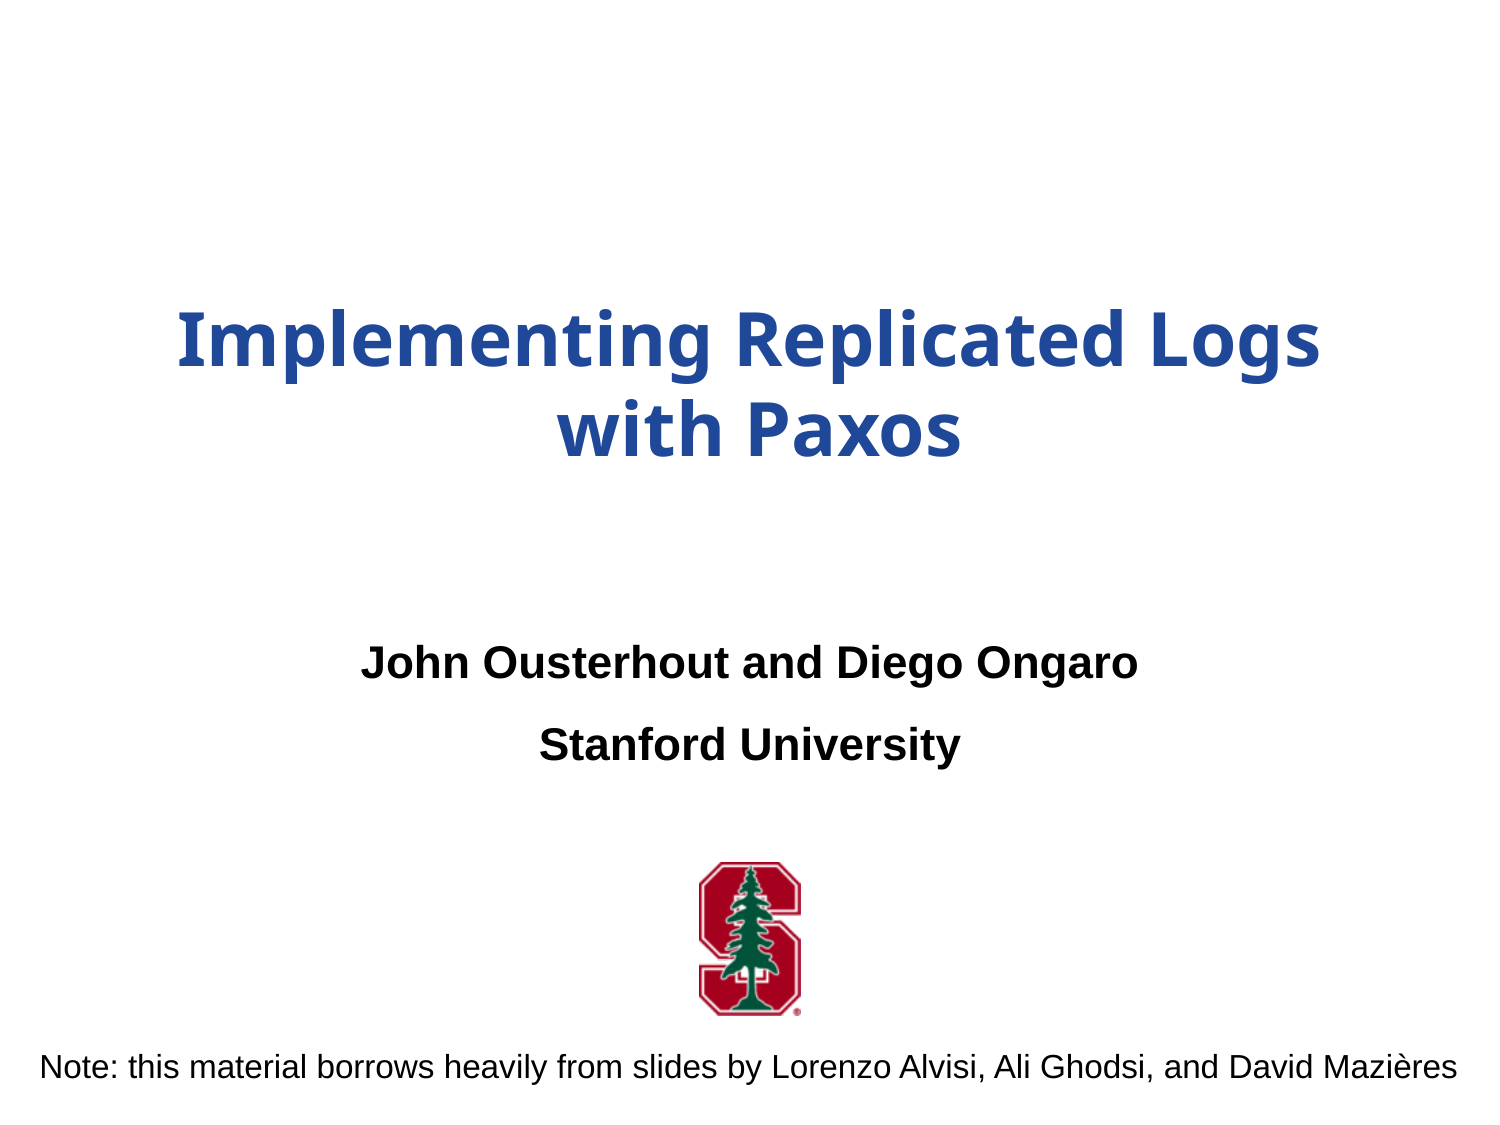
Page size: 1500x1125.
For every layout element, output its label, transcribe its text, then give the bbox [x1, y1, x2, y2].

subtitle John Ousterhout and Diego Ongaro Stanford University [156, 624, 1344, 825]
picture [699, 862, 801, 1016]
text_box Note: this material borrows heavily from slides by Lorenzo Alvisi, Ali Ghodsi, and David Mazières [0, 1037, 1500, 1093]
title Implementing Replicated Logs with Paxos [68, 212, 1432, 550]
